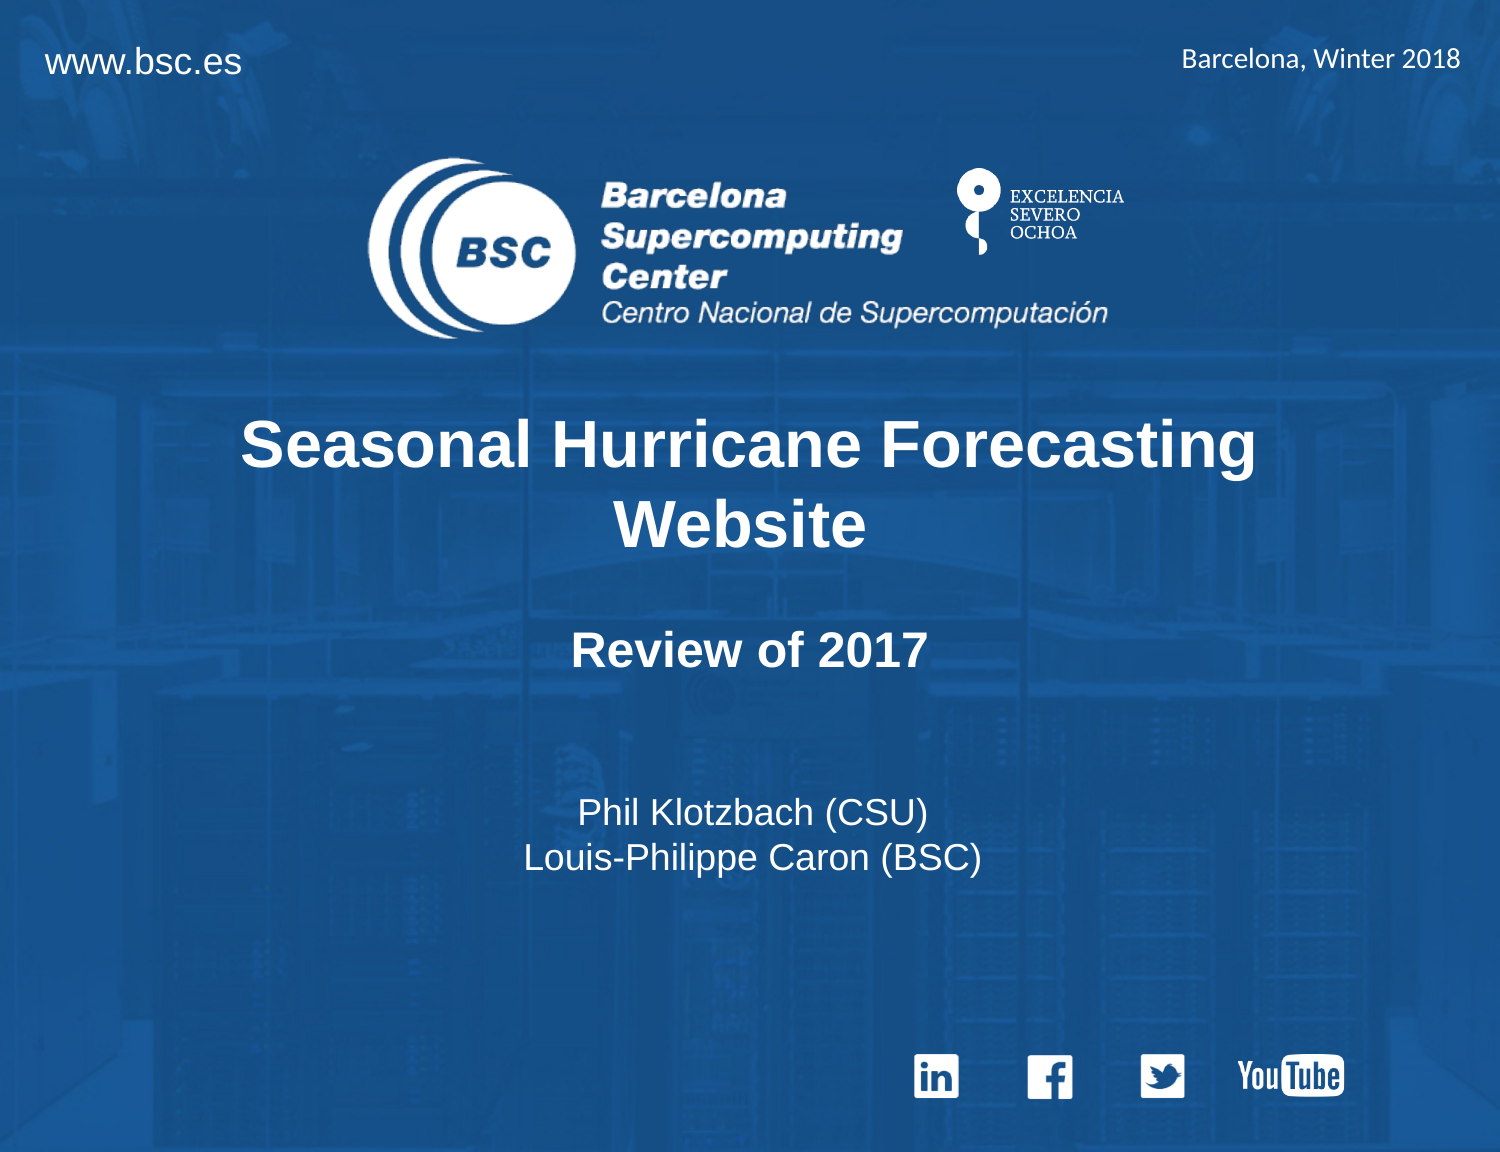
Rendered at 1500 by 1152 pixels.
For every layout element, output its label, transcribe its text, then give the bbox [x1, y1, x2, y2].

picture [0, 0, 1500, 1152]
text_box Review of 2017 [224, 609, 1275, 719]
text_box Phil Klotzbach (CSU) Louis-Philippe Caron (BSC) [221, 780, 1285, 863]
text_box Seasonal Hurricane Forecasting Website [112, 357, 1388, 605]
text_box Barcelona, Winter 2018 [1074, 32, 1476, 101]
